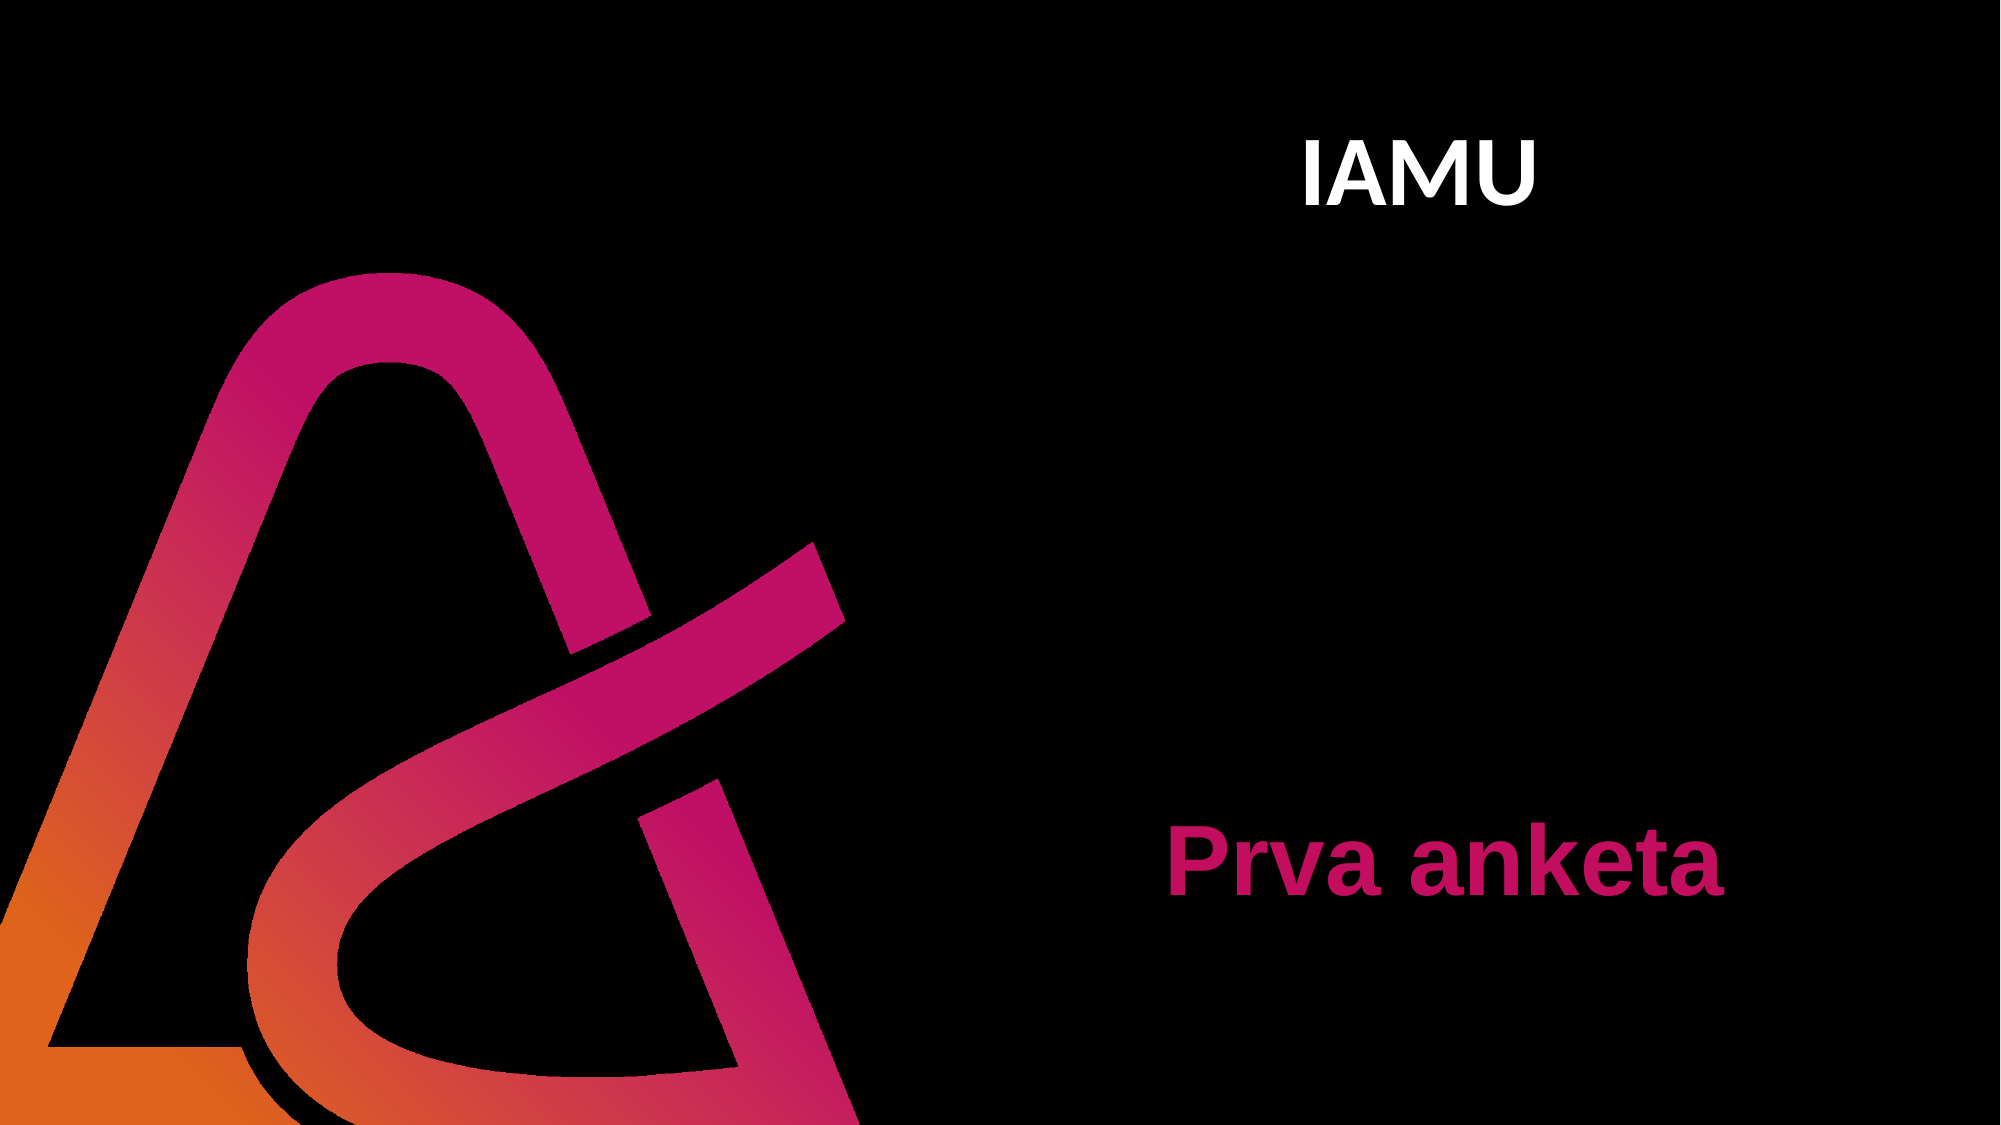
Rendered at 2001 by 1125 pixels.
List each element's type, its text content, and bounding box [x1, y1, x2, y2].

title IAMU [837, 111, 2000, 442]
text_box Prva anketa [880, 697, 2000, 1029]
picture [0, 238, 880, 1125]
